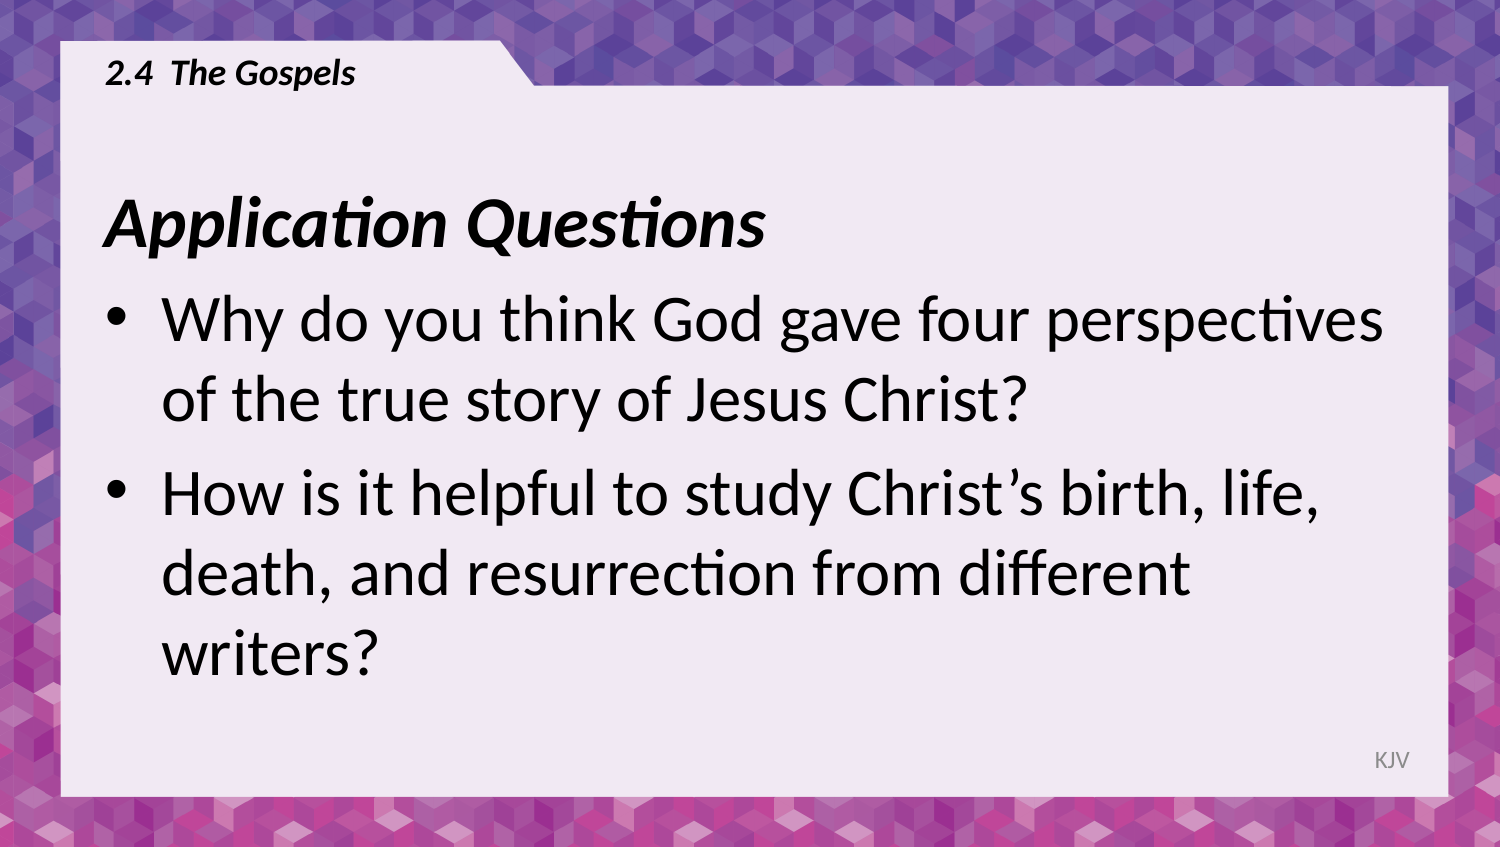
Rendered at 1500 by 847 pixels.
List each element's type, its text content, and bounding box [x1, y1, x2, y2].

footer KJV [950, 736, 1425, 782]
list Application Questions Why do you think God gave four perspectives of the true story of Jesus Christ? How is it helpful to study Christ’s birth, life, death, and resurrection from different writers? [89, 141, 1403, 722]
picture [0, 0, 1500, 847]
title 2.4 The Gospels [89, 33, 1420, 108]
